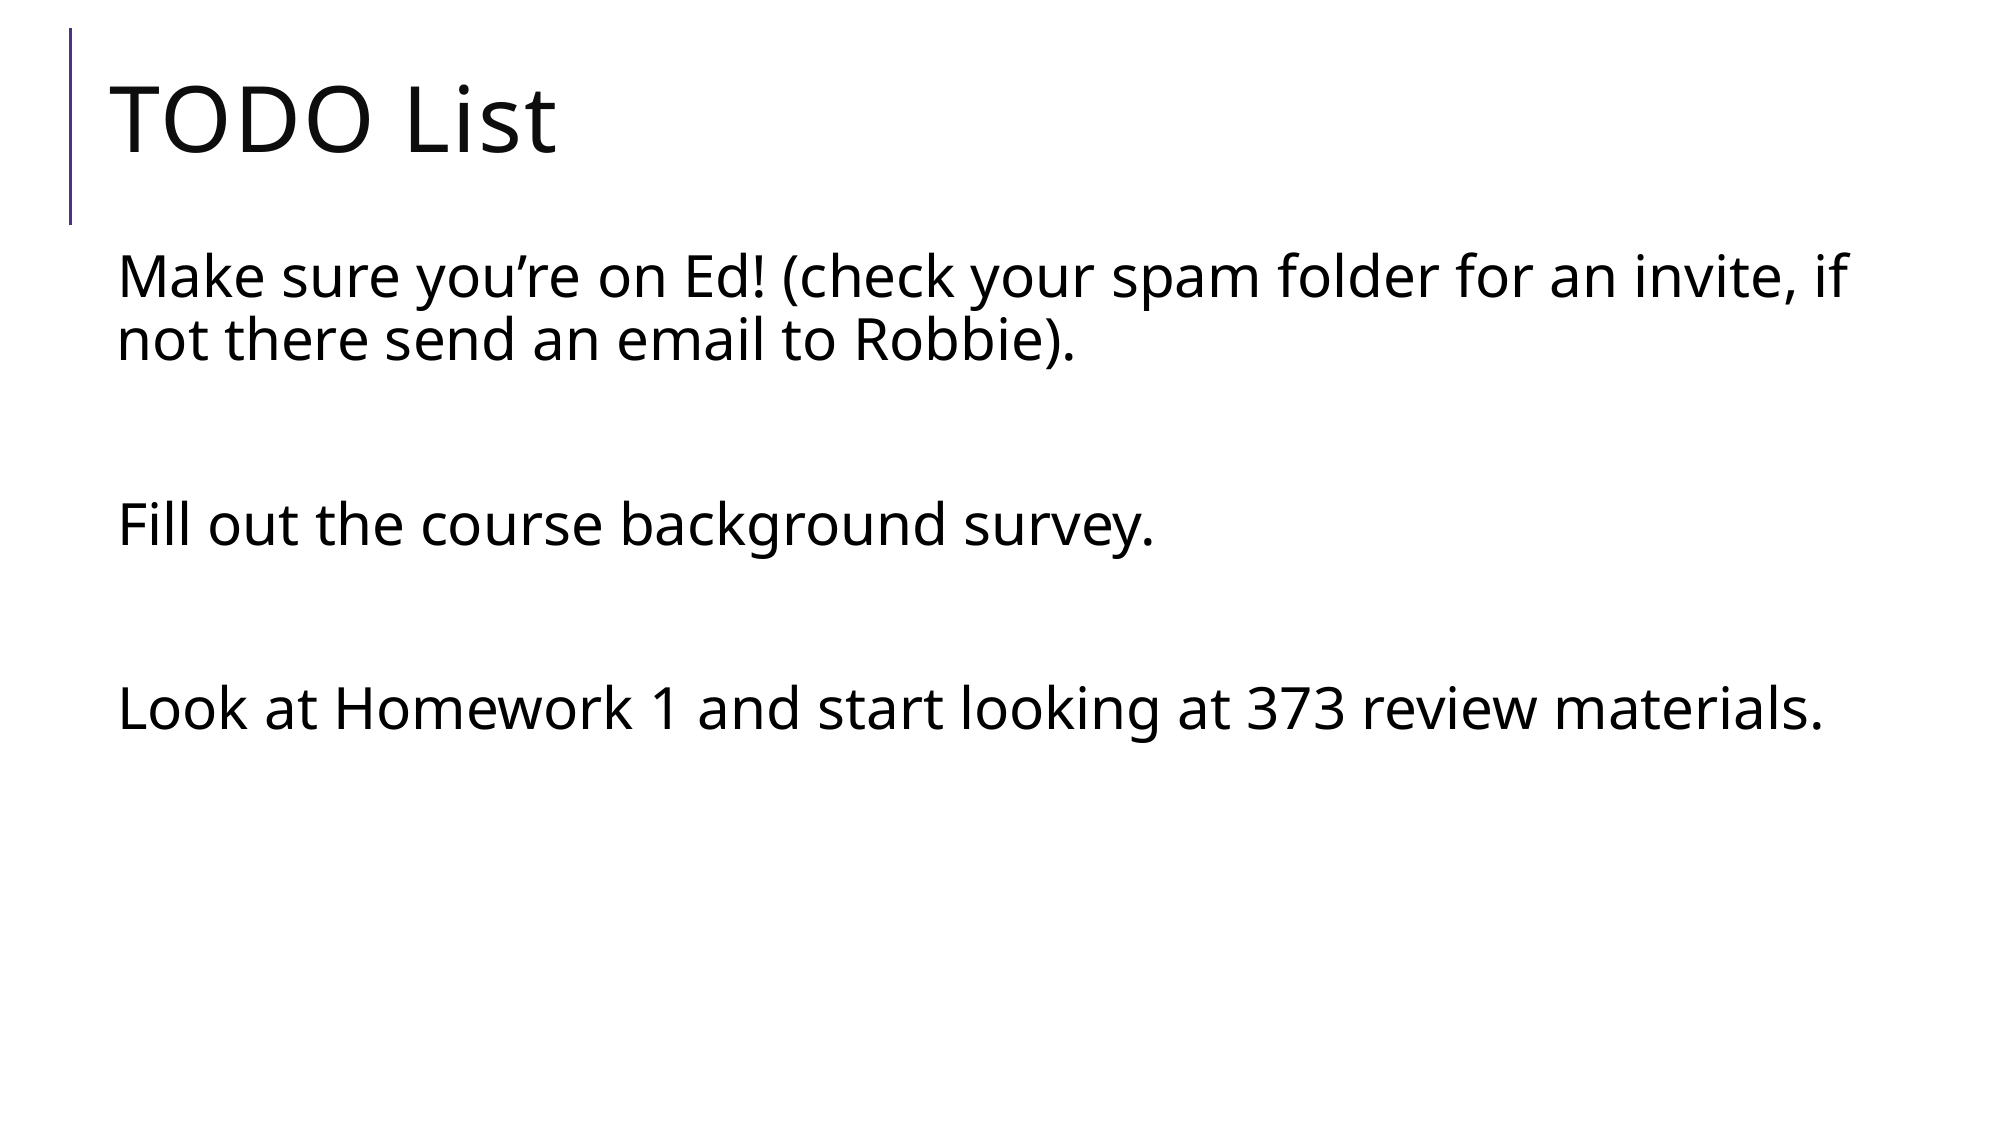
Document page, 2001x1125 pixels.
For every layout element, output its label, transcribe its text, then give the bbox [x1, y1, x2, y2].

title TODO List [94, 43, 1930, 210]
list Make sure you’re on Ed! (check your spam folder for an invite, if not there send an email to Robbie). Fill out the course background survey. Look at Homework 1 and start looking at 373 review materials. [94, 240, 1930, 1035]
